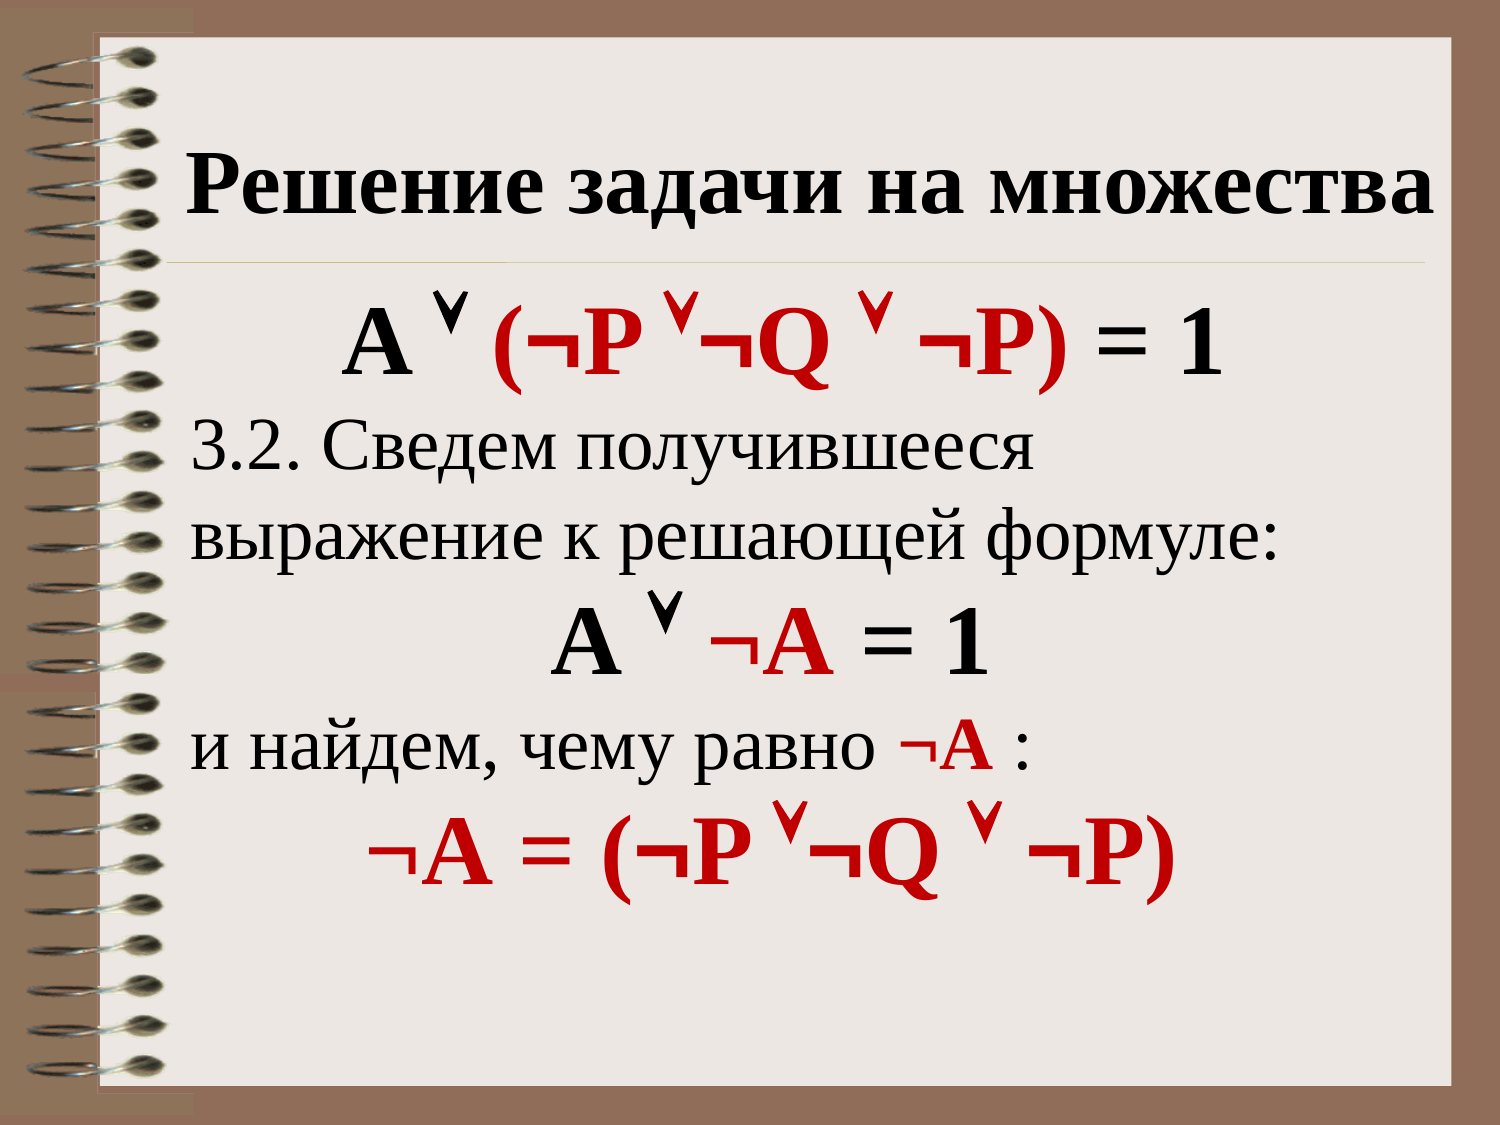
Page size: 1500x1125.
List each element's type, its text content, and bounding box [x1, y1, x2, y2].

text_box A  (¬P ¬Q  ¬P) = 1 3.2. Сведем получившееся выражение к решающей формуле: А  ¬А = 1 и найдем, чему равно ¬А : ¬А = (¬P ¬Q  ¬P) [175, 267, 1393, 912]
picture [0, 692, 194, 1115]
picture [0, 8, 194, 674]
text_box Решение задачи на множества [171, 114, 1459, 240]
